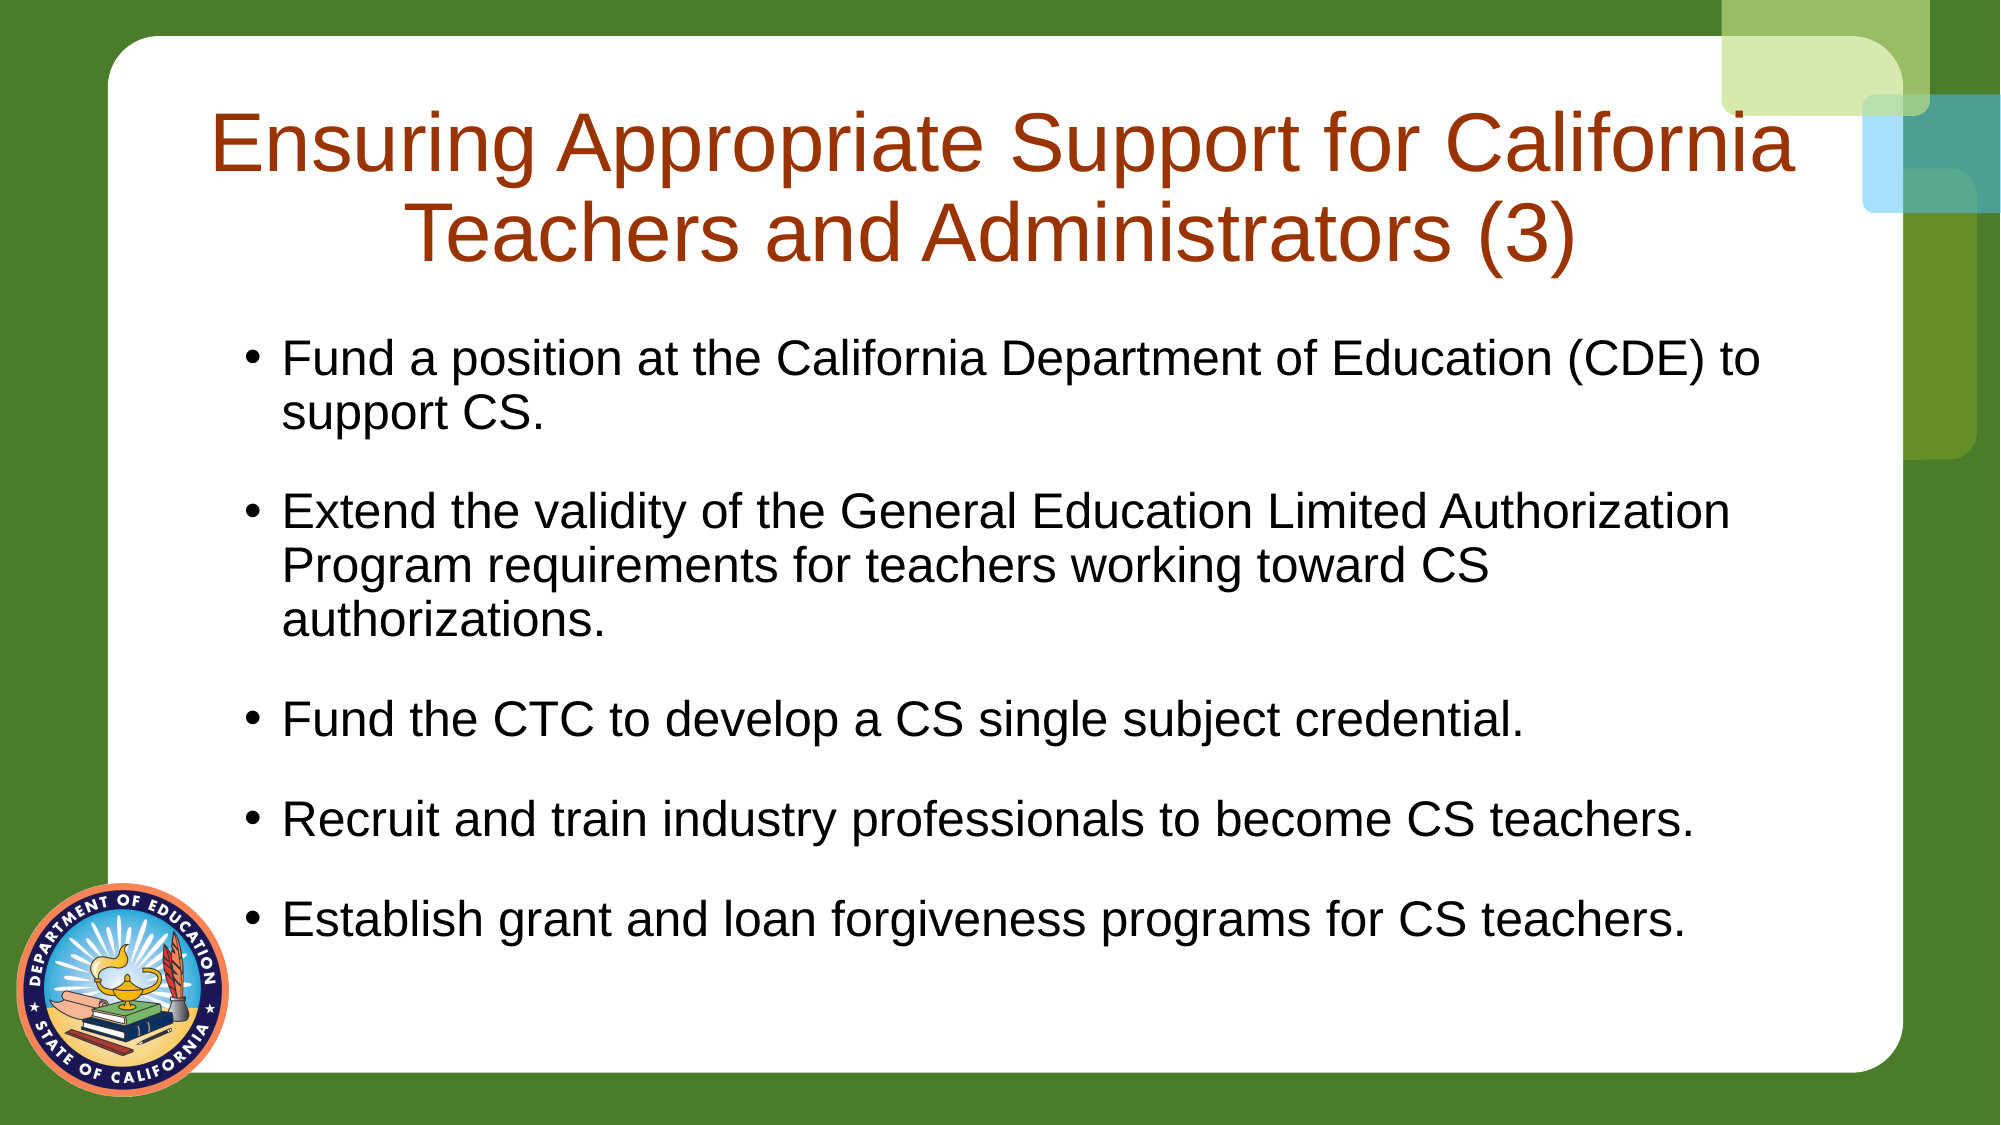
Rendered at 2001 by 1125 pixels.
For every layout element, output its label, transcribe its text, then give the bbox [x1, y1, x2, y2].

picture [16, 883, 229, 1097]
list Fund a position at the California Department of Education (CDE) to support CS. Extend the validity of the General Education Limited Authorization Program requirements for teachers working toward CS authorizations. Fund the CTC to develop a CS single subject credential. Recruit and train industry professionals to become CS teachers. Establish grant and loan forgiveness programs for CS teachers. [229, 358, 1831, 926]
title Ensuring Appropriate Support for California Teachers and Administrators (3). [175, 22, 1832, 358]
